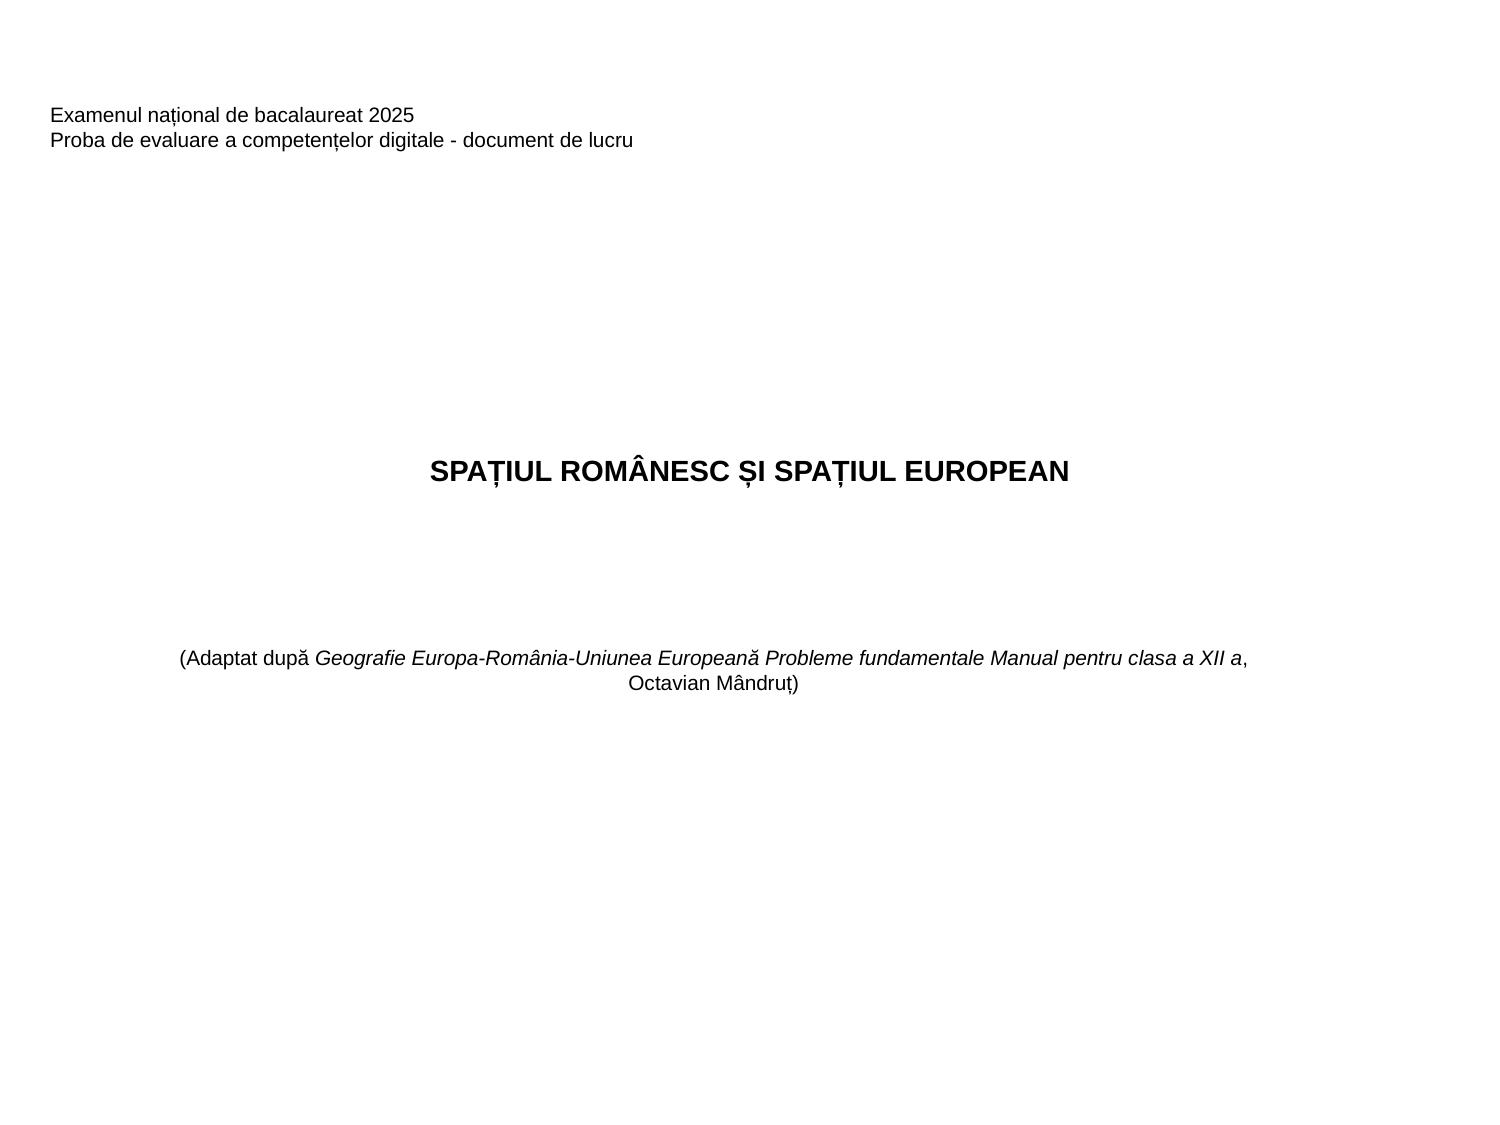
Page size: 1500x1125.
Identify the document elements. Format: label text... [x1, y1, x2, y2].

text_box Examenul național de bacalaureat 2025 Proba de evaluare a competențelor digitale - document de lucru [35, 94, 1447, 159]
title SPAȚIUL ROMÂNESC ȘI SPAȚIUL EUROPEAN [112, 349, 1388, 591]
subtitle (Adaptat după Geografie Europa-România-Uniunea Europeană Probleme fundamentale Manual pentru clasa a XII a, Octavian Mândruț) [152, 637, 1276, 751]
